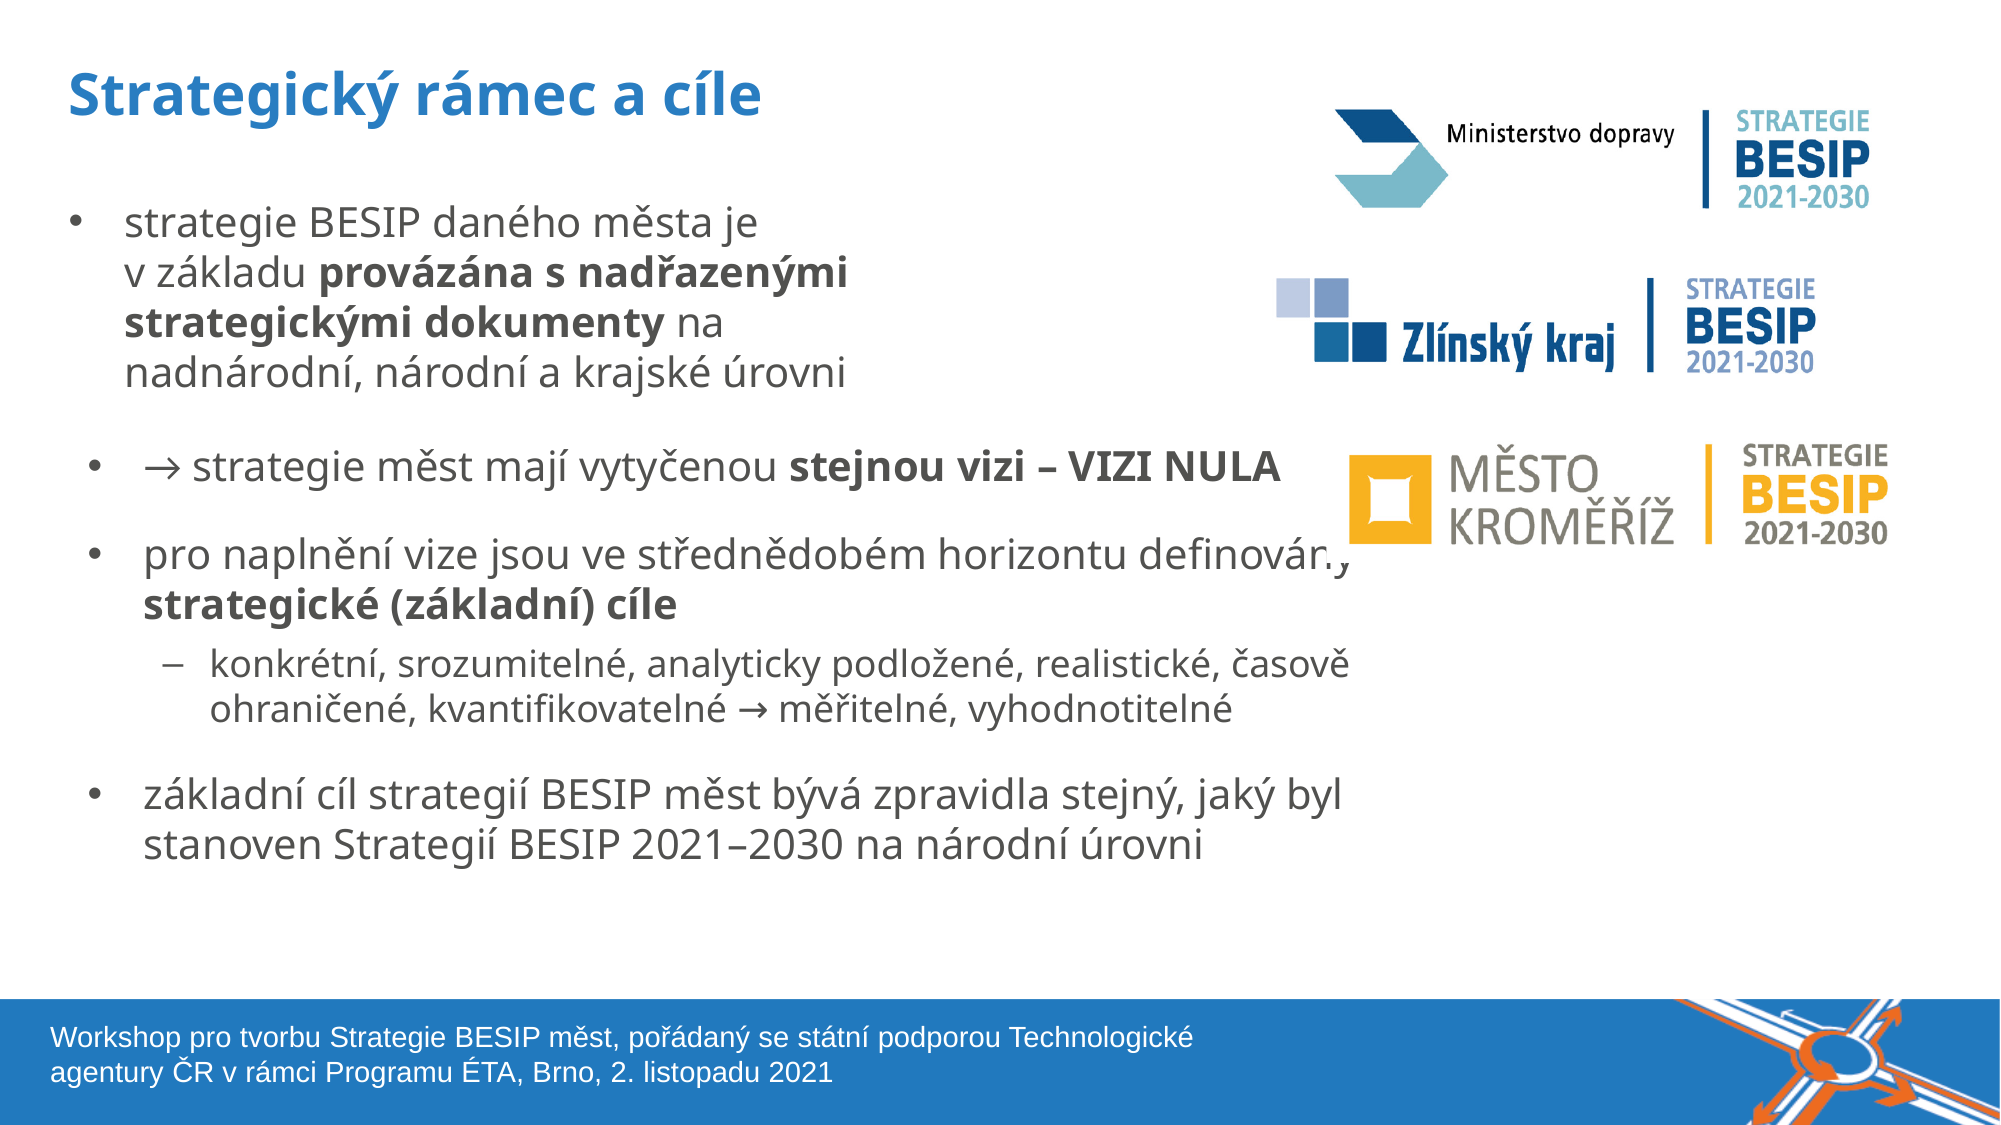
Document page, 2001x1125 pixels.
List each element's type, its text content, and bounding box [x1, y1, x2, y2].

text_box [1259, 89, 1904, 563]
picture [0, 999, 2000, 1125]
text_box Strategický rámec a cíle [53, 49, 1481, 135]
text_box strategie BESIP daného města je v základu provázána s nadřazenými strategickými dokumenty na nadnárodní, národní a krajské úrovni [53, 188, 937, 404]
text_box Workshop pro tvorbu Strategie BESIP měst, pořádaný se státní podporou Technologické agentury ČR v rámci Programu ÉTA, Brno, 2. listopadu 2021 [35, 1011, 1260, 1097]
text_box → strategie měst mají vytyčenou stejnou vizi – VIZI NULA pro naplnění vize jsou ve střednědobém horizontu definovány strategické (základní) cíle konkrétní, srozumitelné, analyticky podložené, realistické, časově ohraničené, kvantifikovatelné → měřitelné, vyhodnotitelné základní cíl strategií BESIP měst bývá zpravidla stejný, jaký byl stanoven Strategií BESIP 2021–2030 na národní úrovni [72, 432, 1500, 876]
